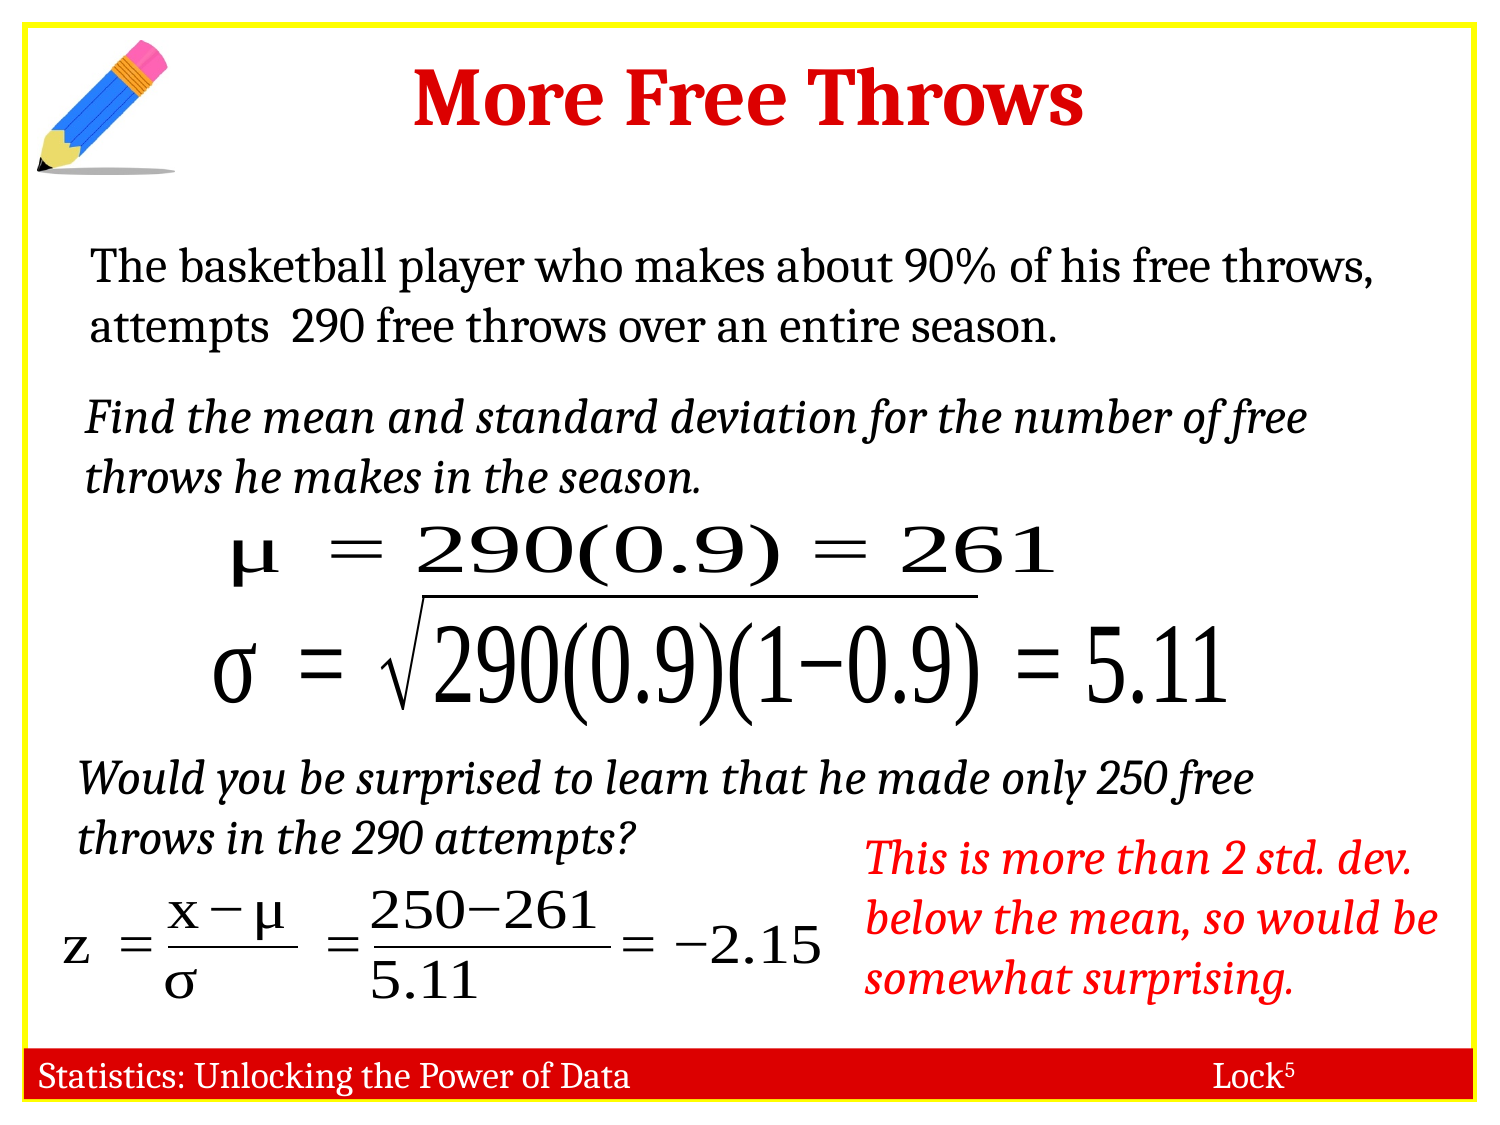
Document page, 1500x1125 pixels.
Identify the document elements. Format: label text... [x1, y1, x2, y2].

text_box This is more than 2 std. dev. below the mean, so would be somewhat surprising. [849, 816, 1463, 1012]
title More Free Throws [49, 24, 1450, 150]
text_box The basketball player who makes about 90% of his free throws, attempts 290 free throws over an entire season. [74, 224, 1413, 360]
picture [37, 40, 176, 176]
text_box Find the mean and standard deviation for the number of free throws he makes in the season. [69, 376, 1408, 511]
text_box Would you be surprised to learn that he made only 250 free throws in the 290 attempts? [62, 737, 1400, 873]
